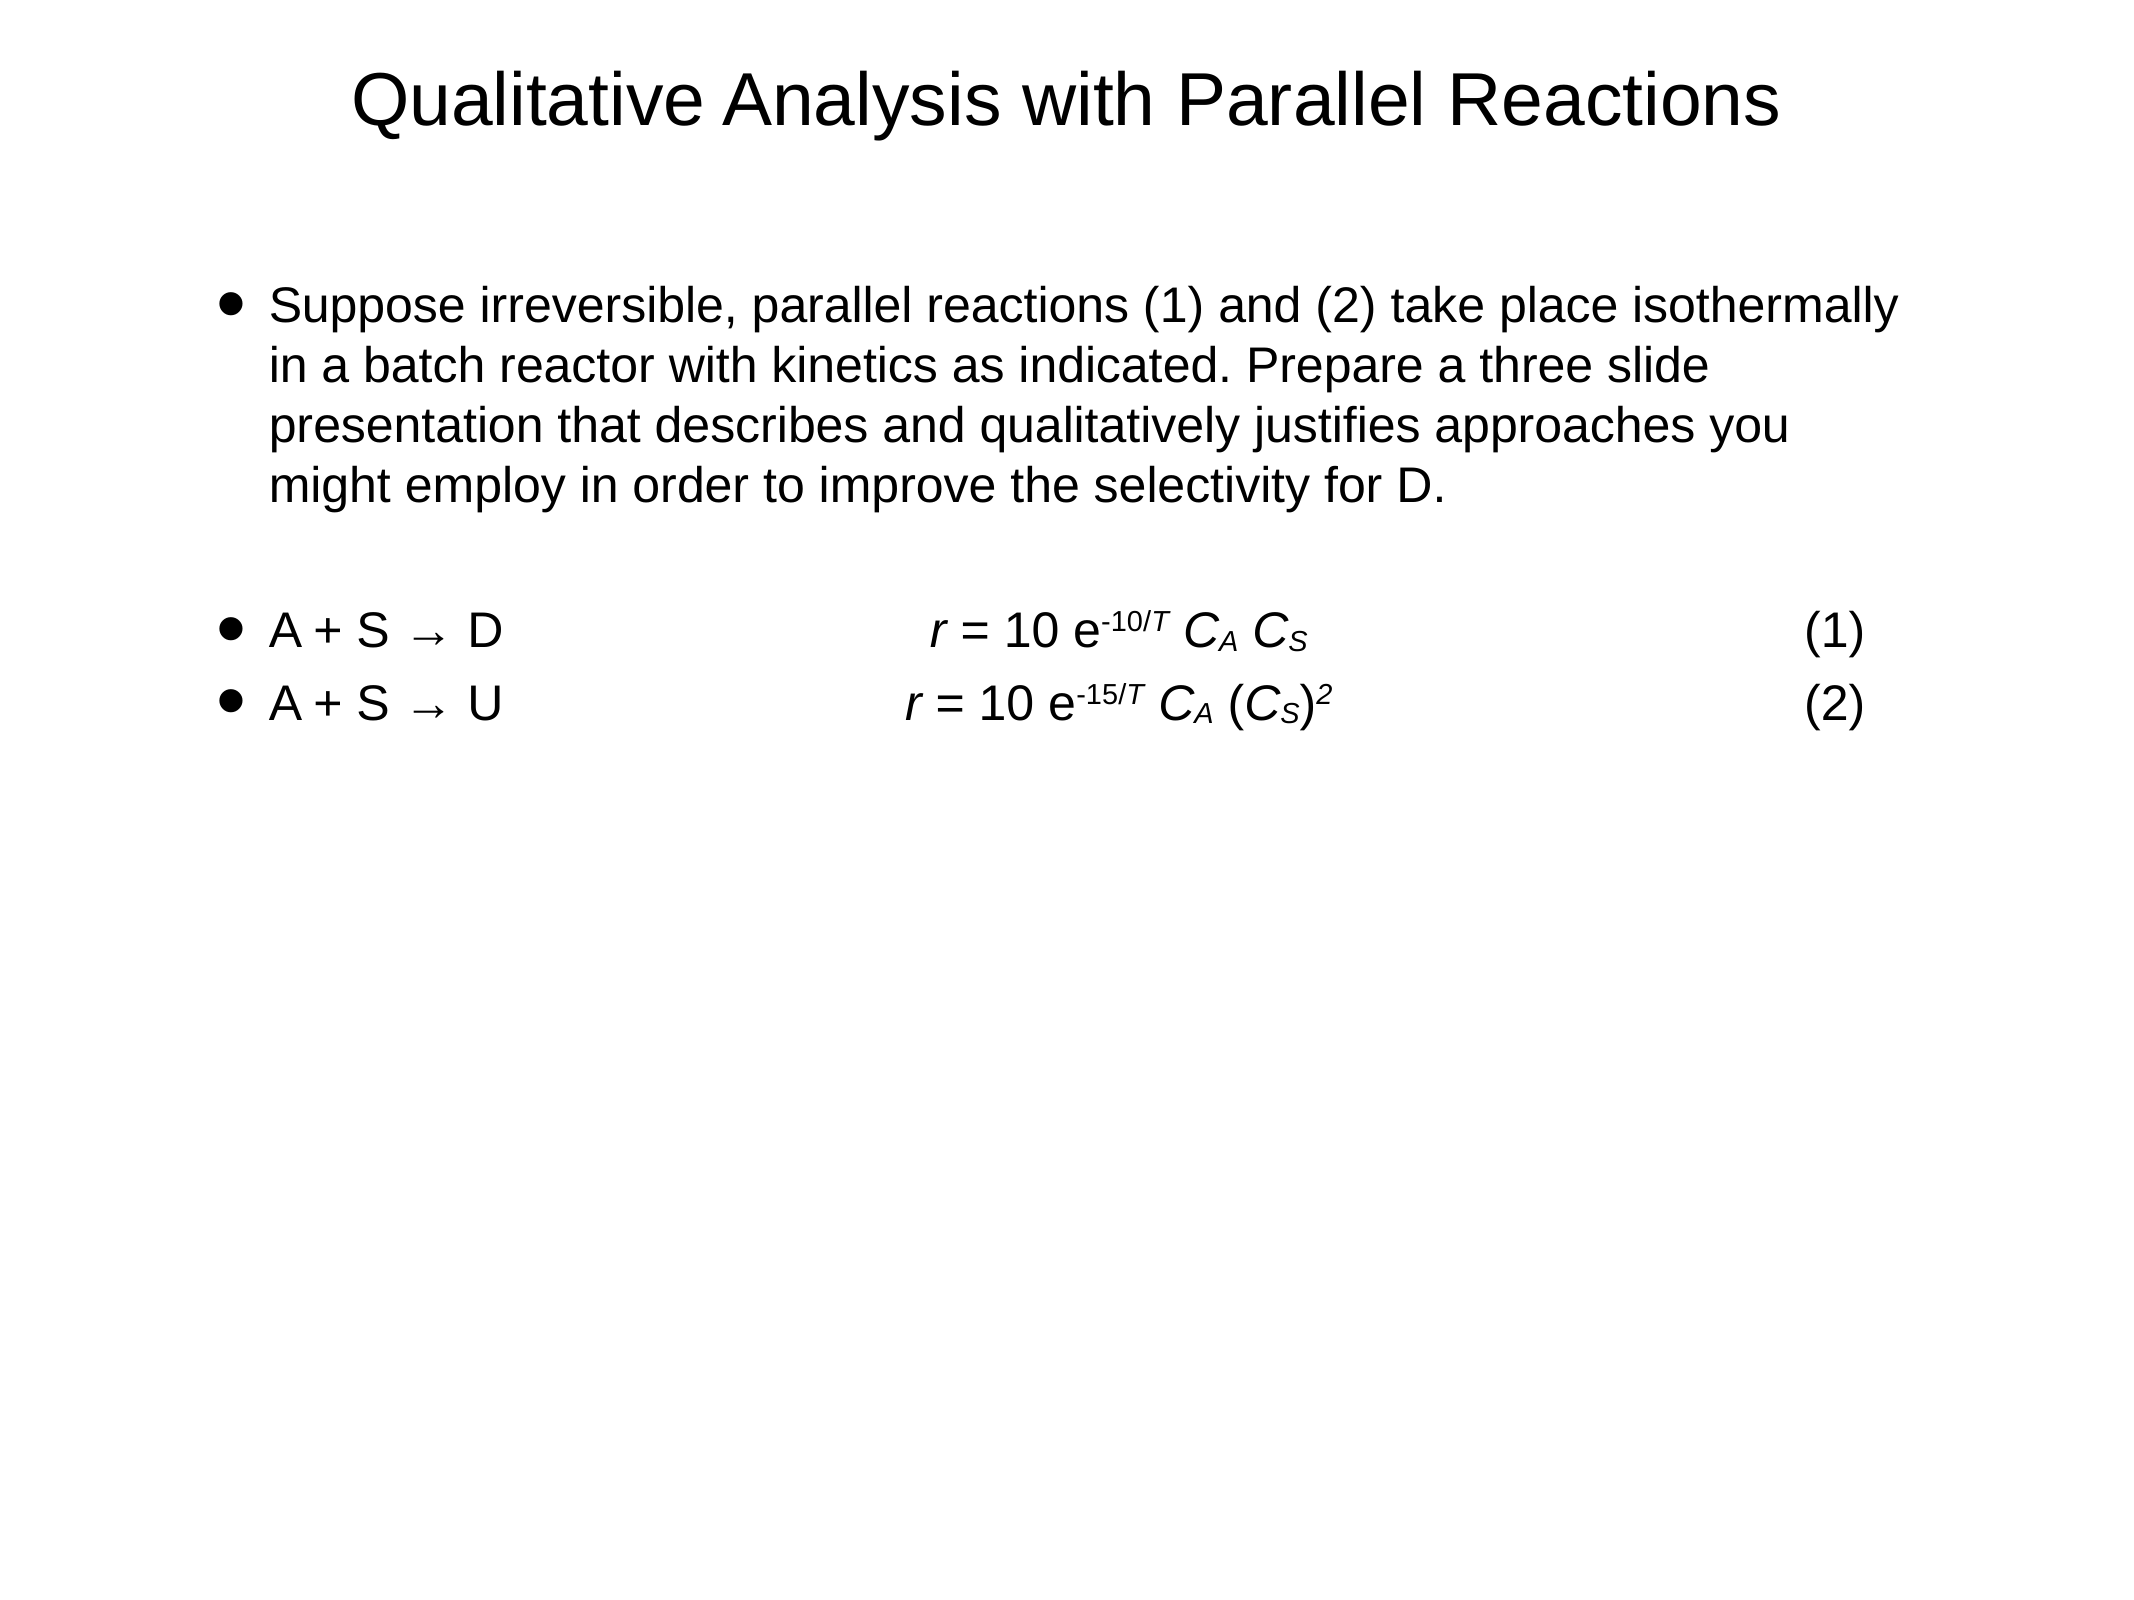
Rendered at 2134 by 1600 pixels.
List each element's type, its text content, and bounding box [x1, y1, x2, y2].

list Suppose irreversible, parallel reactions (1) and (2) take place isothermally in a batch reactor with kinetics as indicated. Prepare a three slide presentation that describes and qualitatively justifies approaches you might employ in order to improve the selectivity for D. A + S → D r = 10 e-10/T CA CS (1) A + S → U r = 10 e-15/T CA (CS)2 (2) [208, 264, 1925, 1463]
title Qualitative Analysis with Parallel Reactions [208, 41, 1925, 250]
